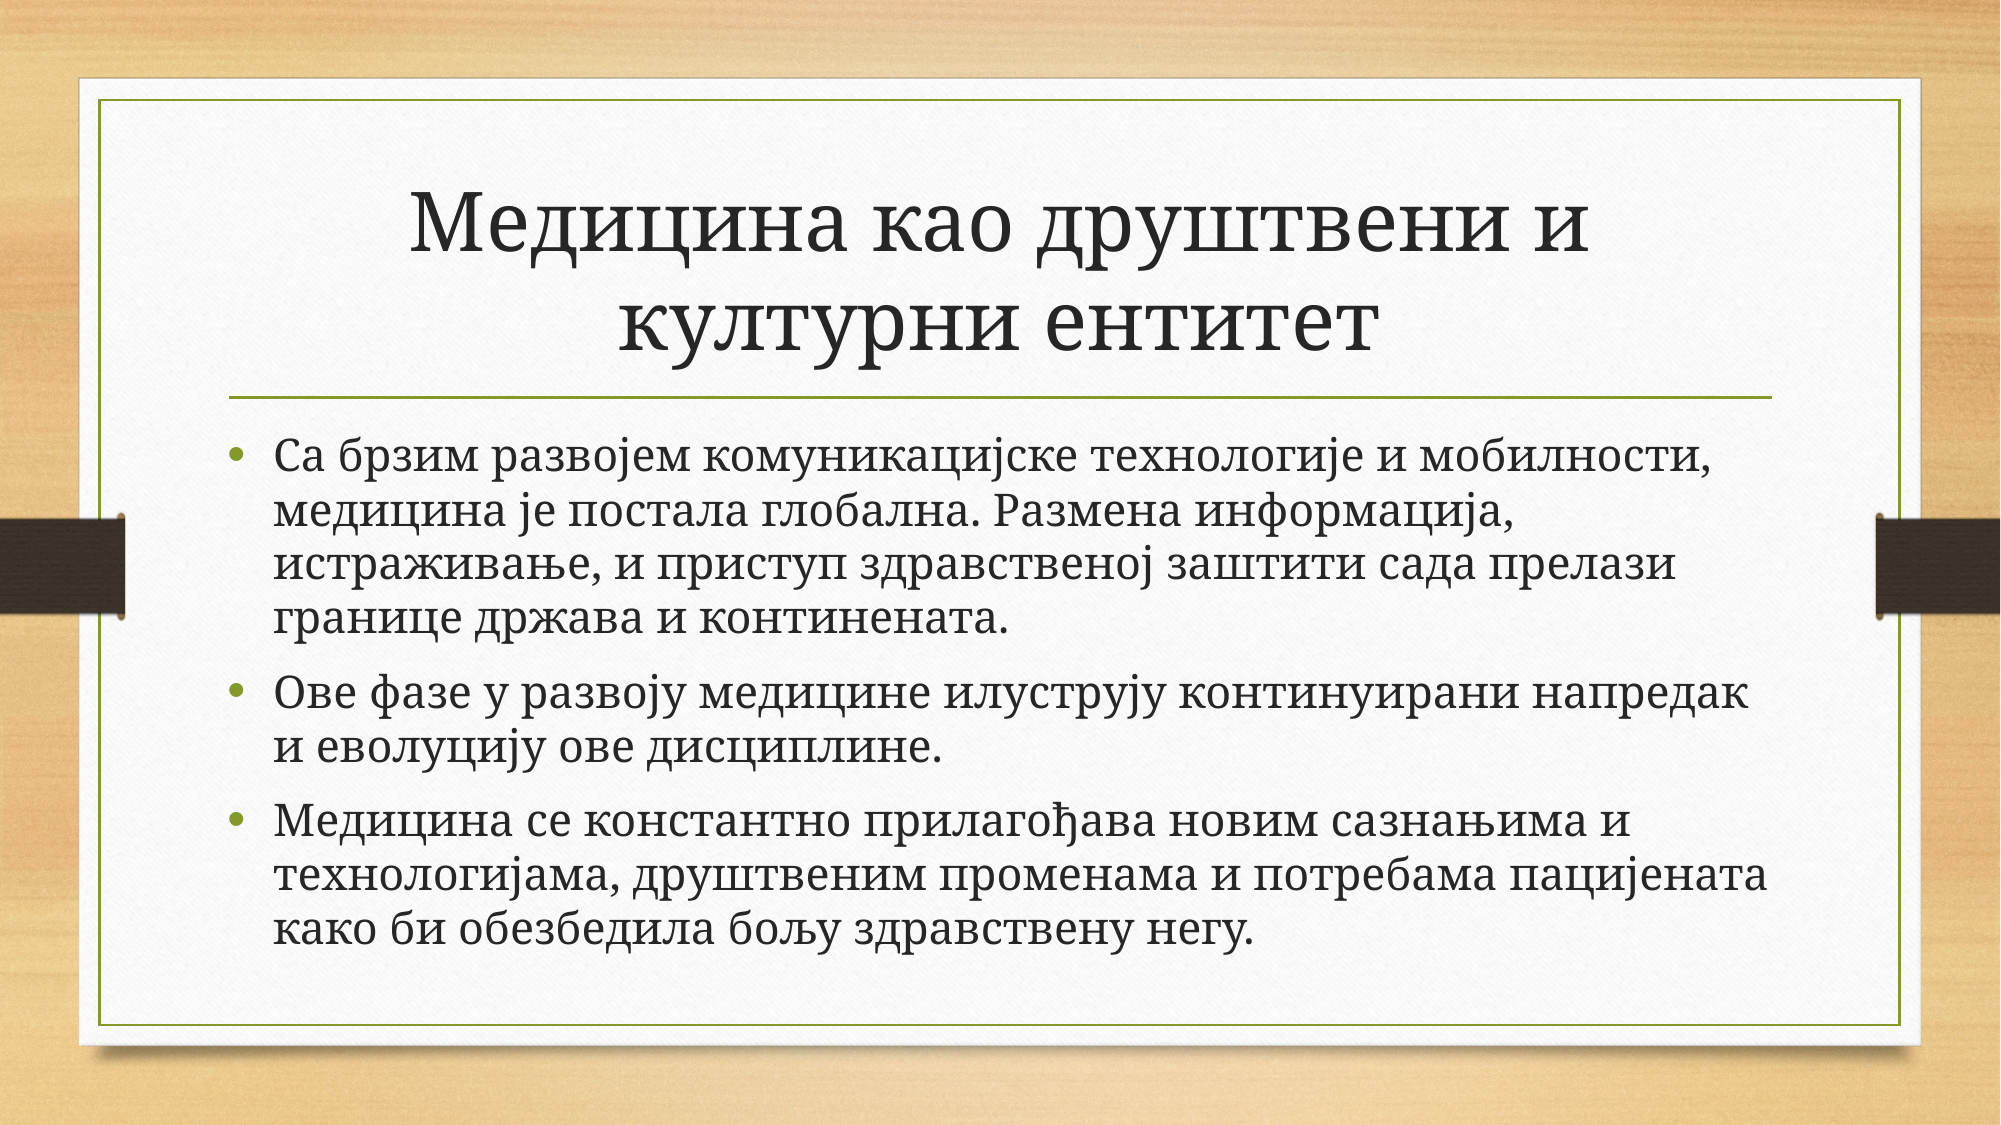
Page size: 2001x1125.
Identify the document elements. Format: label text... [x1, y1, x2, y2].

title Медицина као друштвени и културни ентитет [212, 161, 1788, 375]
list Са брзим развојем комуникацијске технологије и мобилности, медицина је постала глобална. Размена информација, истраживање, и приступ здравственој заштити сада прелази границе држава и континената. Ове фазе у развоју медицине илуструју континуирани напредак и еволуцију ове дисциплине. Медицина се константно прилагођава новим сазнањима и технологијама, друштвеним променама и потребама пацијената како би обезбедила бољу здравствену негу. [212, 419, 1788, 964]
picture [0, 0, 2001, 1125]
